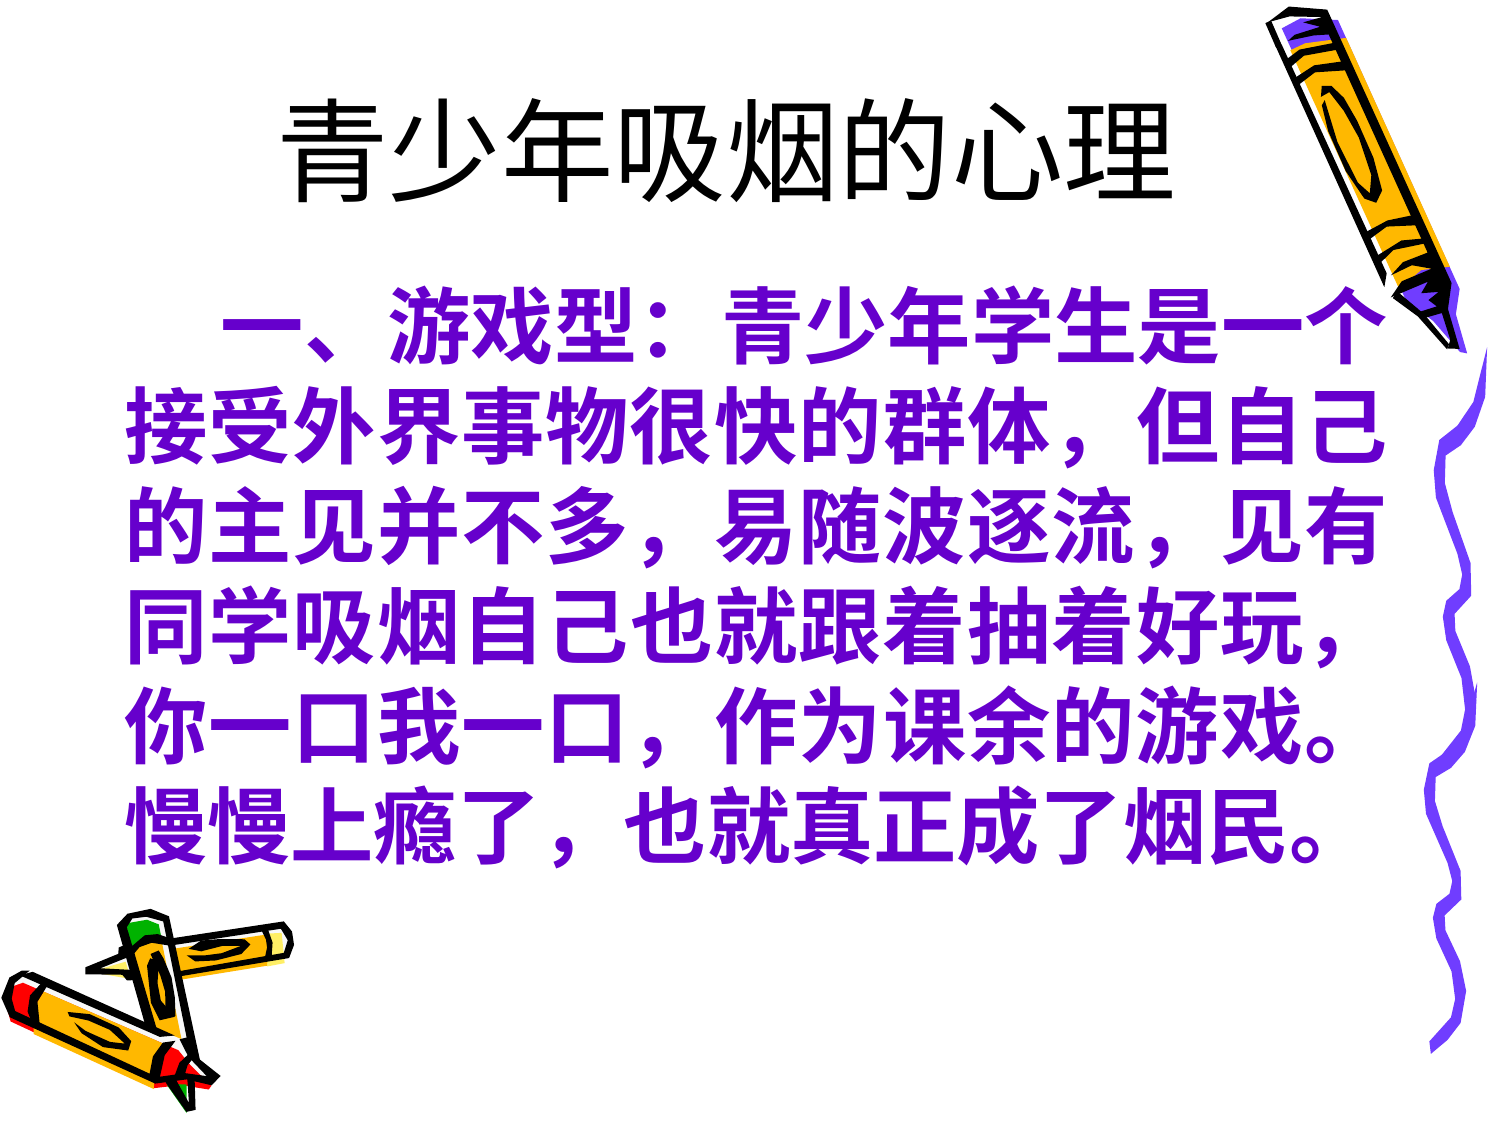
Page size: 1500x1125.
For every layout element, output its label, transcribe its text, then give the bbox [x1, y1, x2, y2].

title 青少年吸烟的心理 [229, 30, 1223, 224]
list 一、游戏型：青少年学生是一个接受外界事物很快的群体，但自己的主见并不多，易随波逐流，见有同学吸烟自己也就跟着抽着好玩，你一口我一口，作为课余的游戏。慢慢上瘾了，也就真正成了烟民。 [52, 266, 1404, 955]
